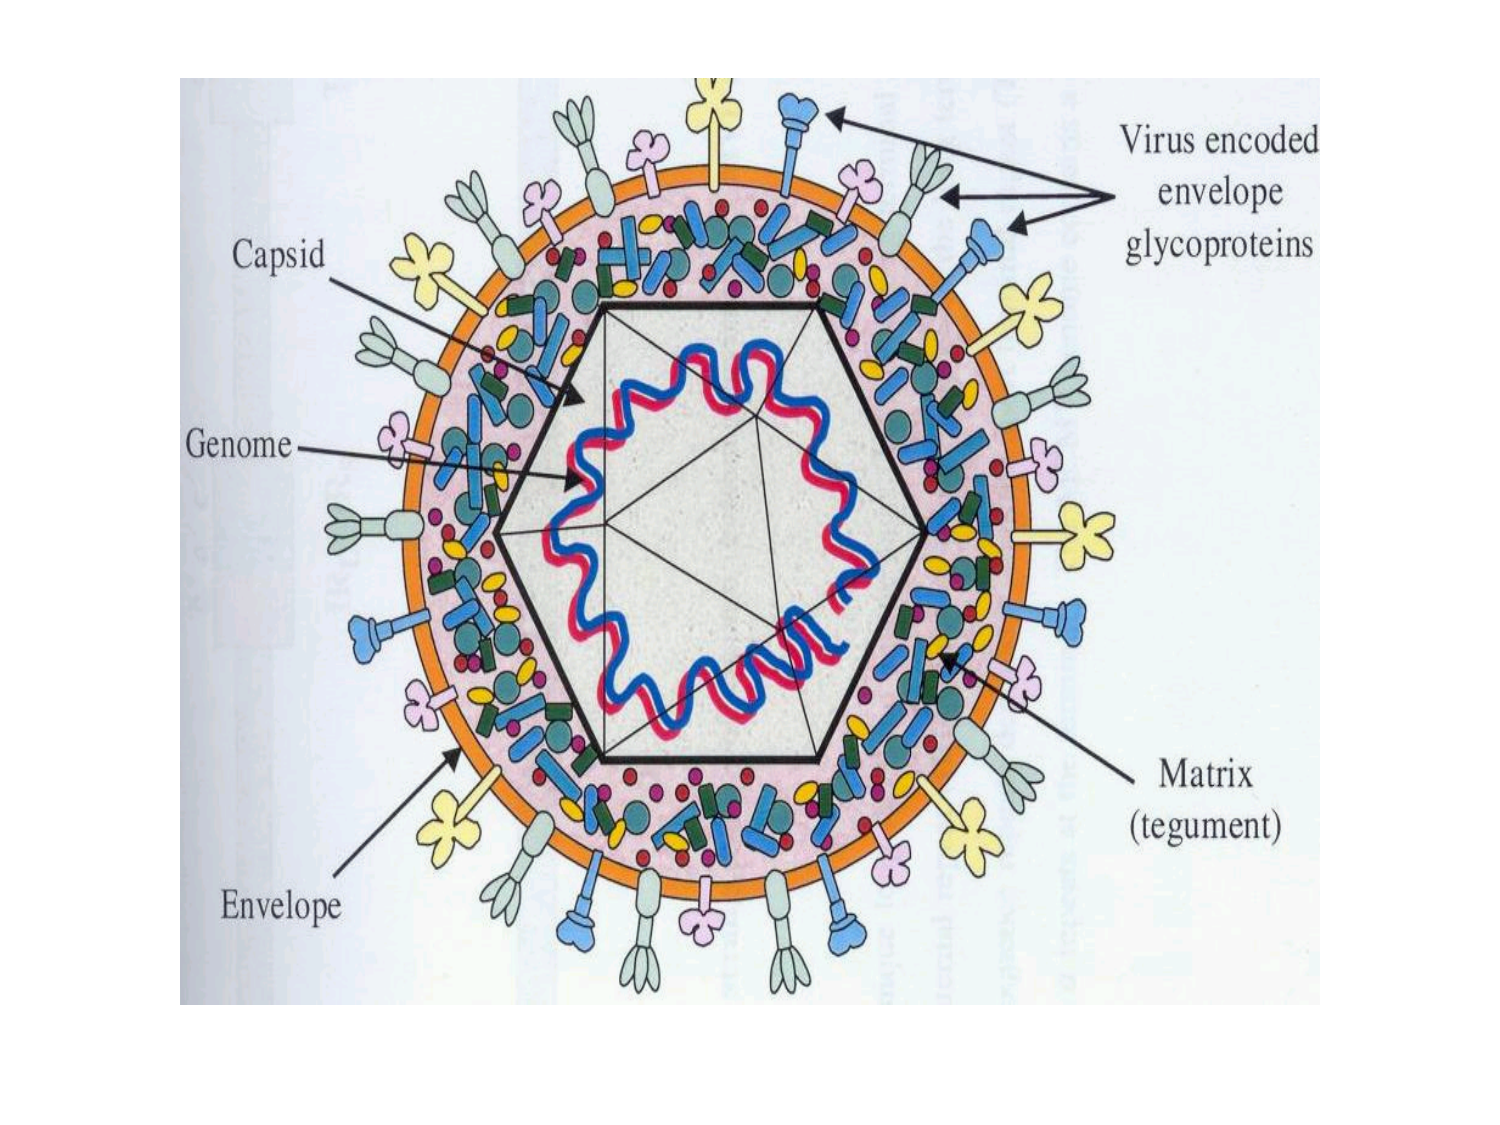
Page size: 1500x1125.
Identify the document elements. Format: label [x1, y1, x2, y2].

list [180, 77, 1320, 1006]
